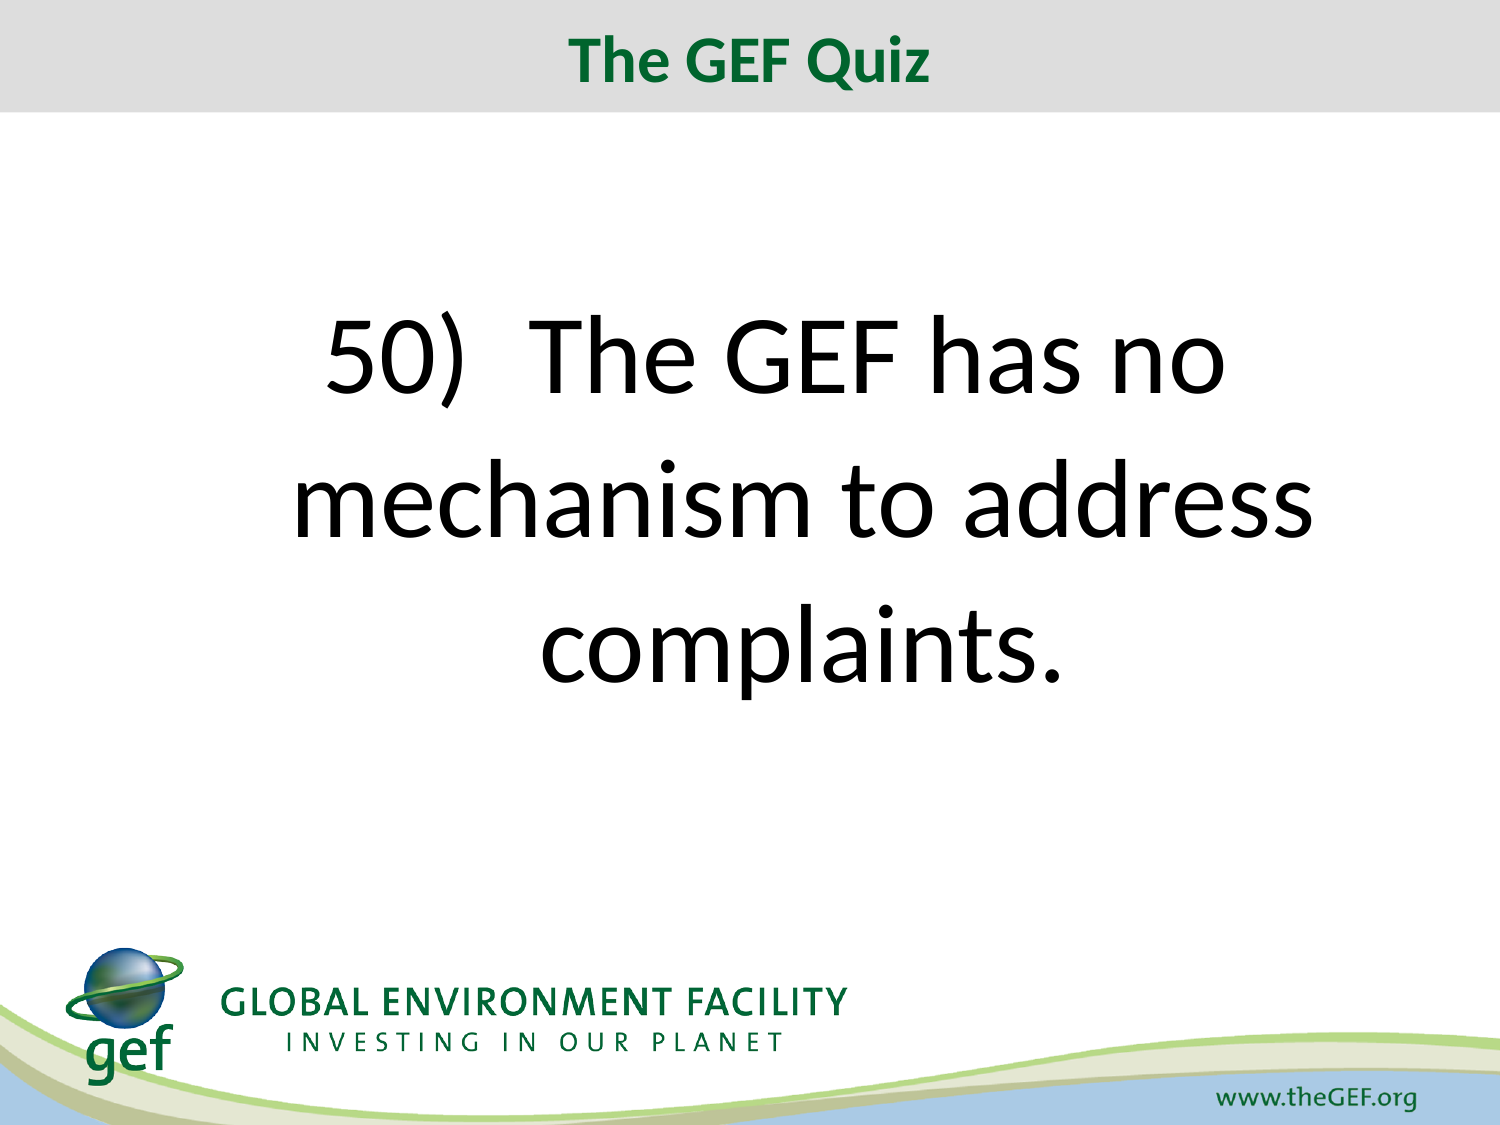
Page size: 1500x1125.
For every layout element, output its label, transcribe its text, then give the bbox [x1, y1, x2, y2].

title 50) The GEF has no mechanism to address complaints. [100, 148, 1451, 918]
picture [0, 920, 1500, 1125]
text_box The GEF Quiz [0, 0, 1500, 113]
